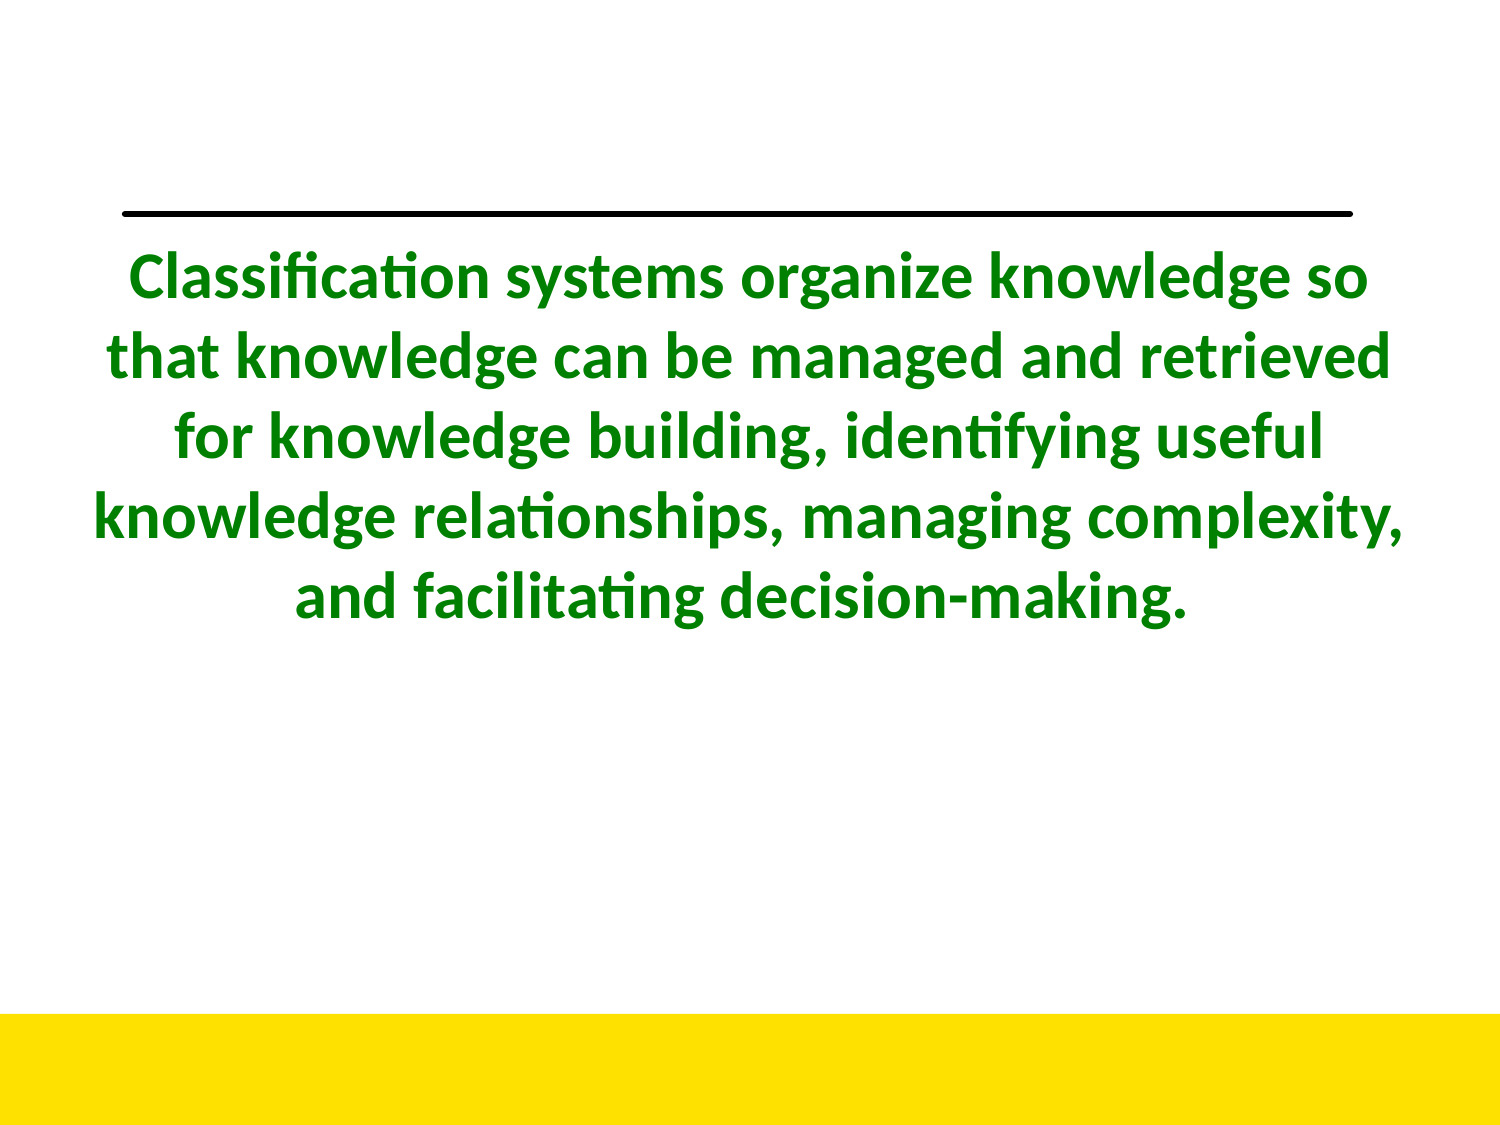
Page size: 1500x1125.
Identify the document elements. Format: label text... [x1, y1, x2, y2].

list Classification systems organize knowledge so that knowledge can be managed and retrieved for knowledge building, identifying useful knowledge relationships, managing complexity, and facilitating decision-making. [75, 224, 1425, 1005]
